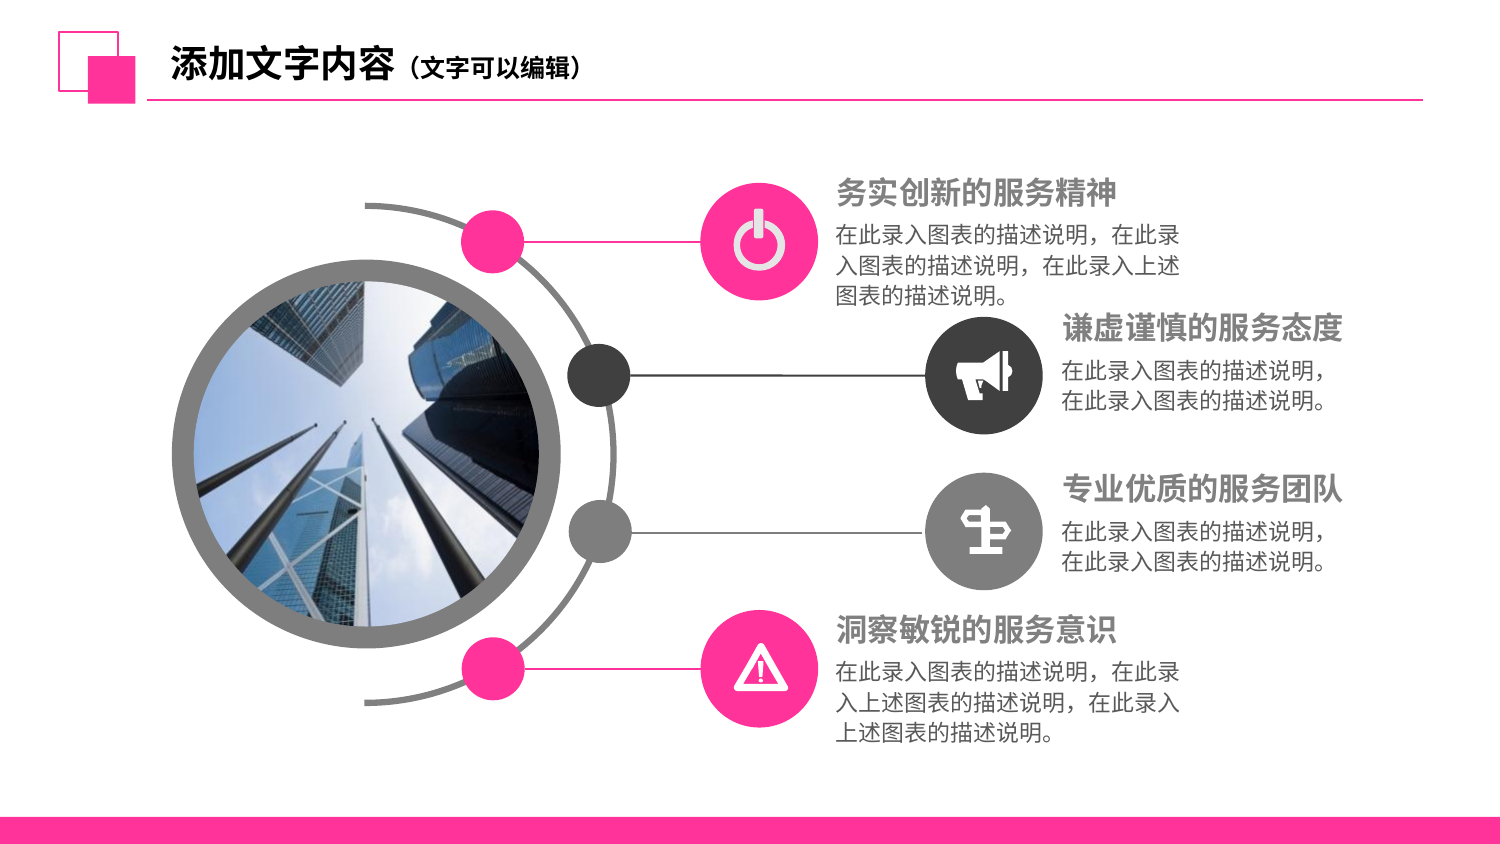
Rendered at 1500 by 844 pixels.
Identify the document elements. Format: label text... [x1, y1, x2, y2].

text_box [171, 259, 561, 649]
text_box 在此录入图表的描述说明，在此录入图表的描述说明。 [1050, 348, 1365, 420]
text_box 在此录入图表的描述说明，在此录入图表的描述说明，在此录入上述图表的描述说明。 [824, 212, 1200, 315]
text_box [459, 657, 519, 703]
text_box 专业优质的服务团队 [1051, 463, 1356, 508]
text_box [604, 406, 619, 500]
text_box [524, 609, 819, 728]
text_box 务实创新的服务精神 [825, 167, 1130, 212]
text_box 添加文字内容（文字可以编辑） [159, 34, 736, 91]
text_box [565, 310, 593, 345]
text_box 谦虚谨慎的服务态度 [1051, 303, 1356, 348]
text_box [566, 497, 625, 566]
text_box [630, 472, 1043, 591]
text_box 洞察敏锐的服务意识 [825, 604, 1130, 649]
text_box 在此录入图表的描述说明，在此录入上述图表的描述说明，在此录入上述图表的描述说明。 [824, 649, 1200, 752]
text_box [458, 208, 518, 258]
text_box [523, 182, 819, 301]
text_box [362, 678, 465, 709]
text_box [565, 561, 594, 608]
text_box 在此录入图表的描述说明，在此录入图表的描述说明。 [1050, 508, 1365, 581]
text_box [630, 316, 1043, 435]
text_box [362, 200, 465, 231]
text_box [565, 341, 625, 410]
